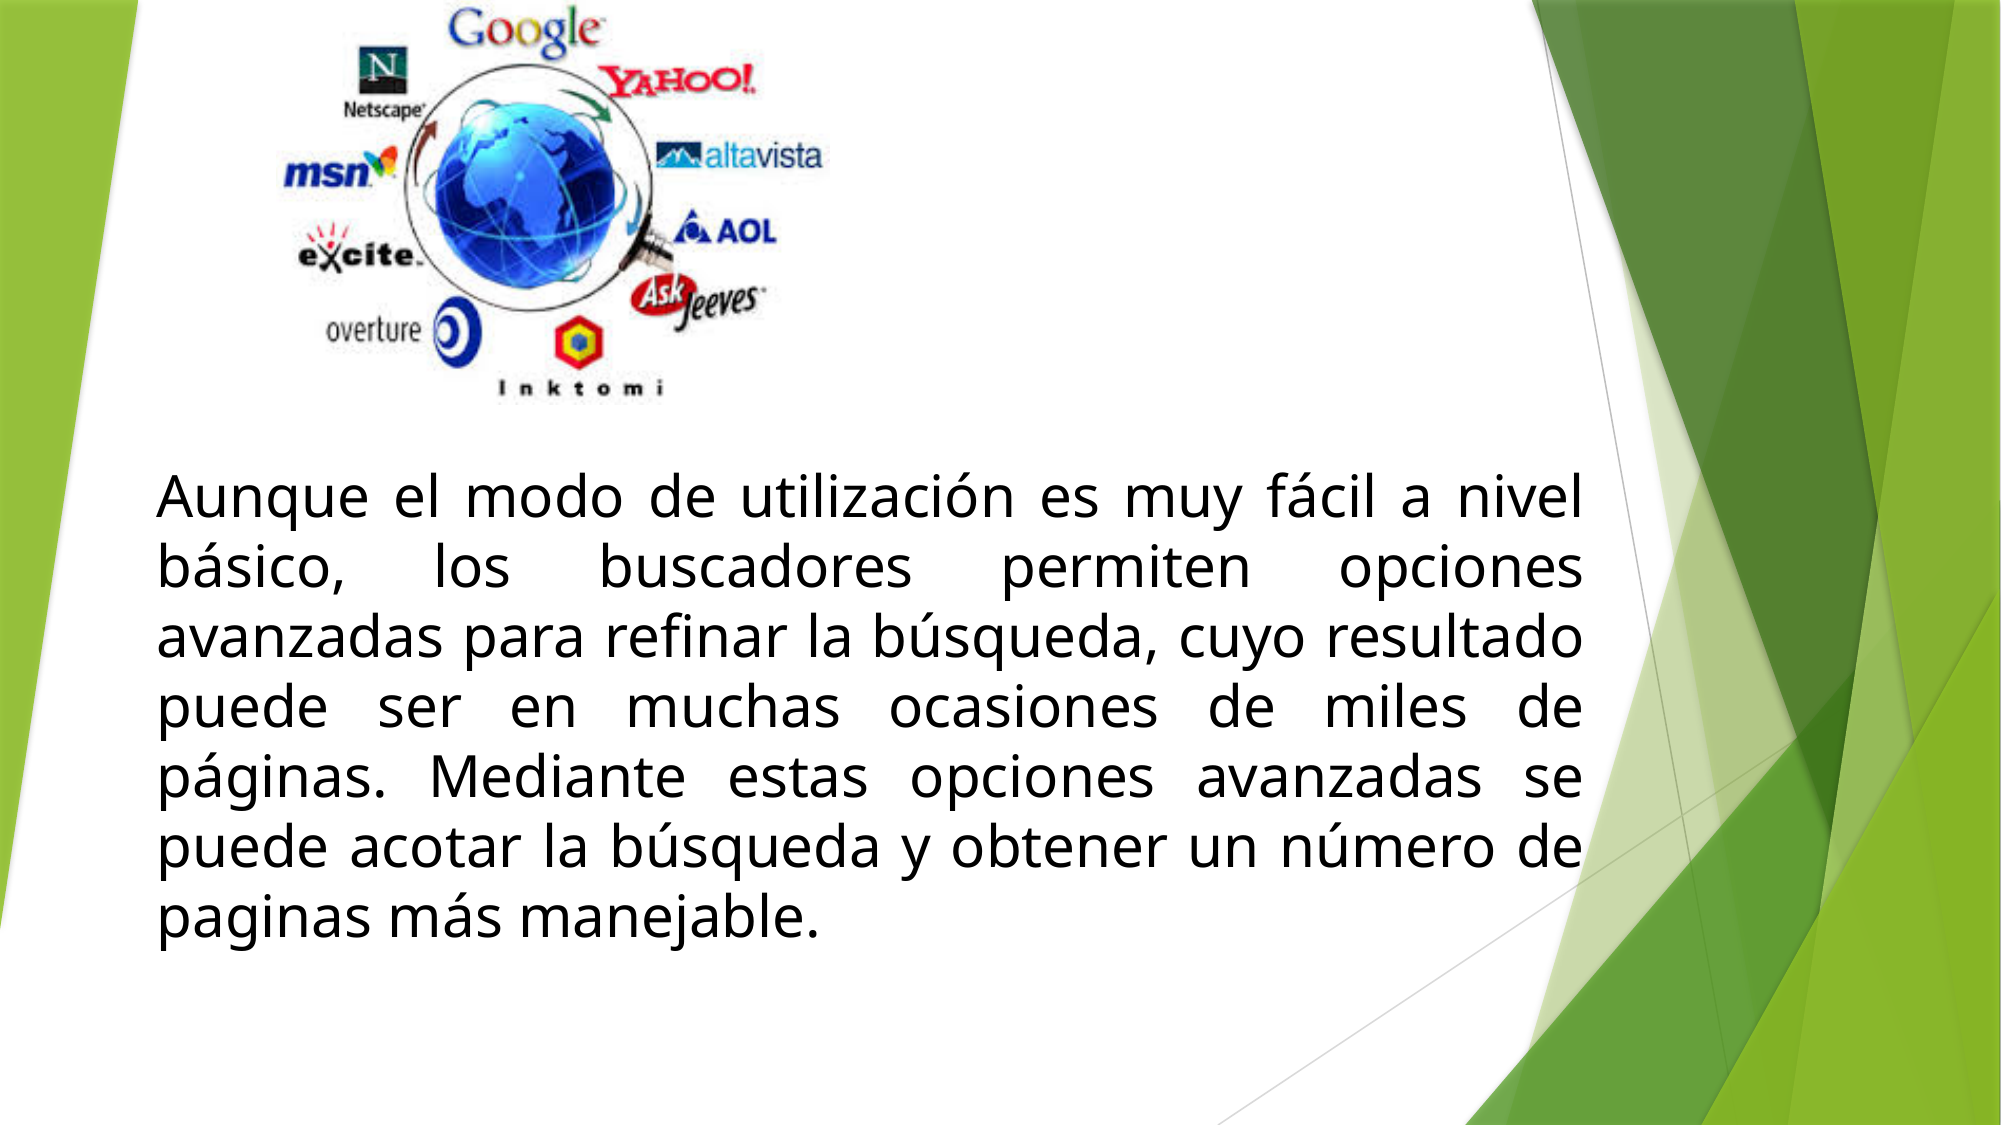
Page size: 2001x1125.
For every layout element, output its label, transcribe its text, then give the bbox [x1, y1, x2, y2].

picture [275, 0, 831, 405]
subtitle Aunque el modo de utilización es muy fácil a nivel básico, los buscadores permiten opciones avanzadas para refinar la búsqueda, cuyo resultado puede ser en muchas ocasiones de miles de páginas. Mediante estas opciones avanzadas se puede acotar la búsqueda y obtener un número de paginas más manejable. [141, 451, 1600, 1002]
